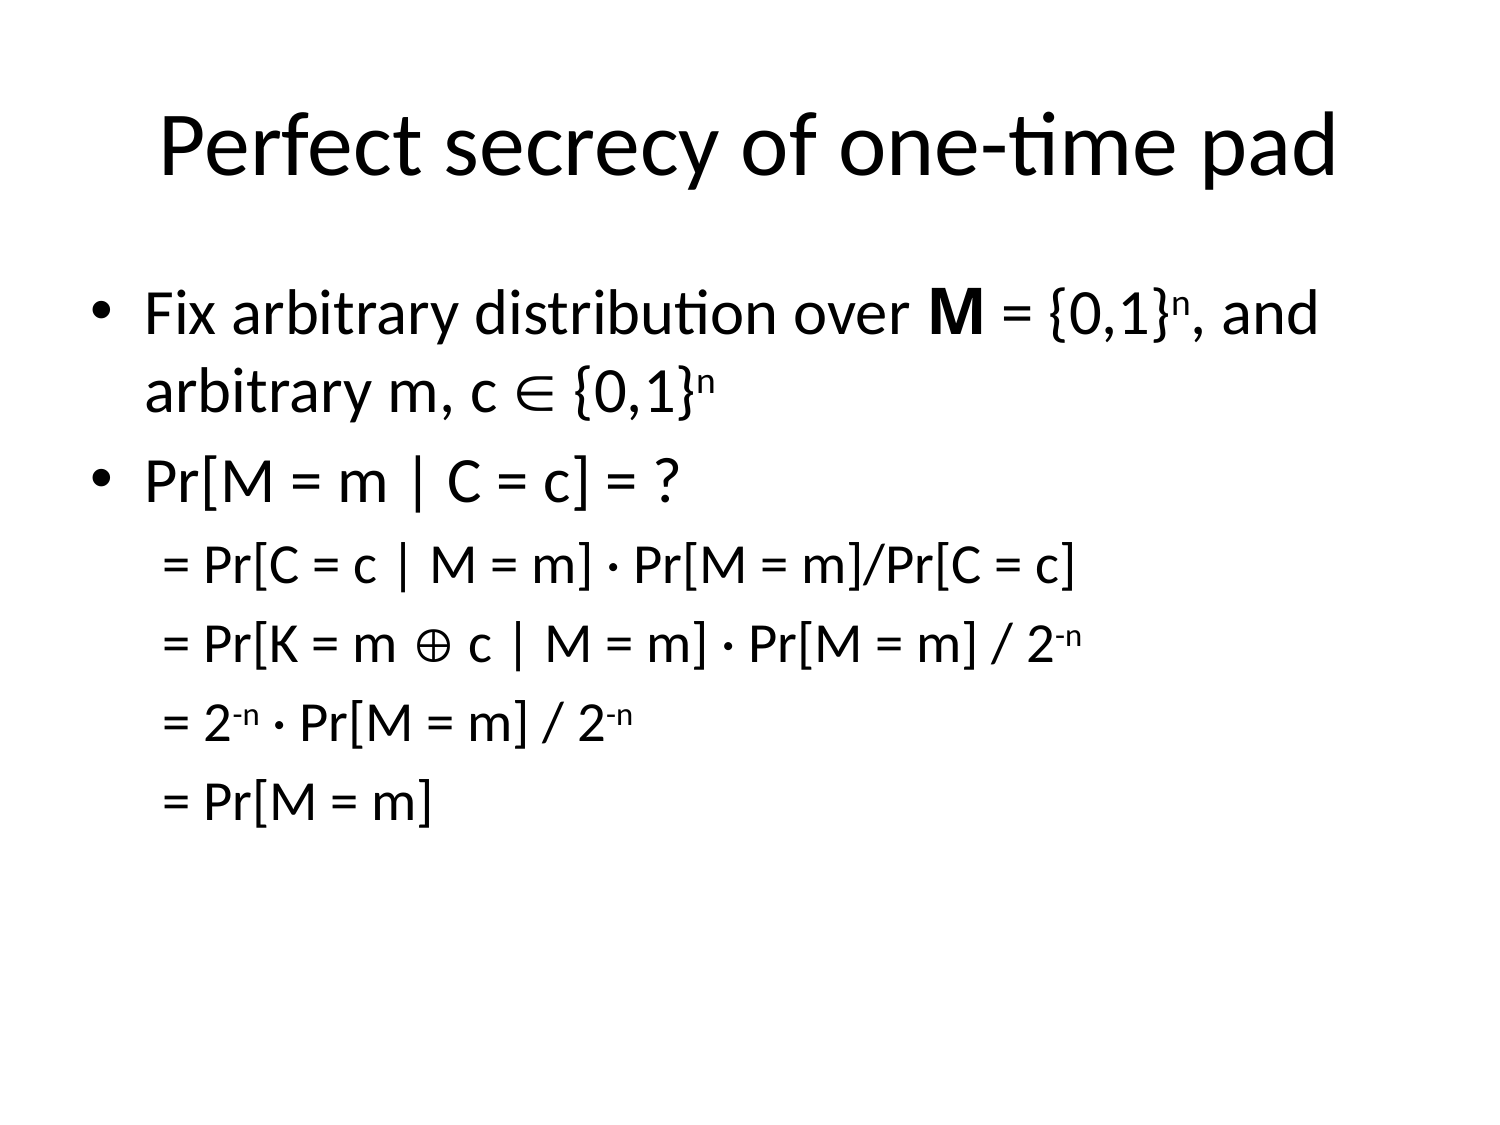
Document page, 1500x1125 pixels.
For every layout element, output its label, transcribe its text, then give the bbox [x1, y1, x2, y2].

list Fix arbitrary distribution over M = {0,1}n, and arbitrary m, c  {0,1}n Pr[M = m | C = c] = ? = Pr[C = c | M = m] · Pr[M = m]/Pr[C = c] = Pr[K = m  c | M = m] · Pr[M = m] / 2-n = 2-n · Pr[M = m] / 2-n = Pr[M = m] [75, 262, 1425, 1005]
title Perfect secrecy of one-time pad [75, 45, 1425, 233]
